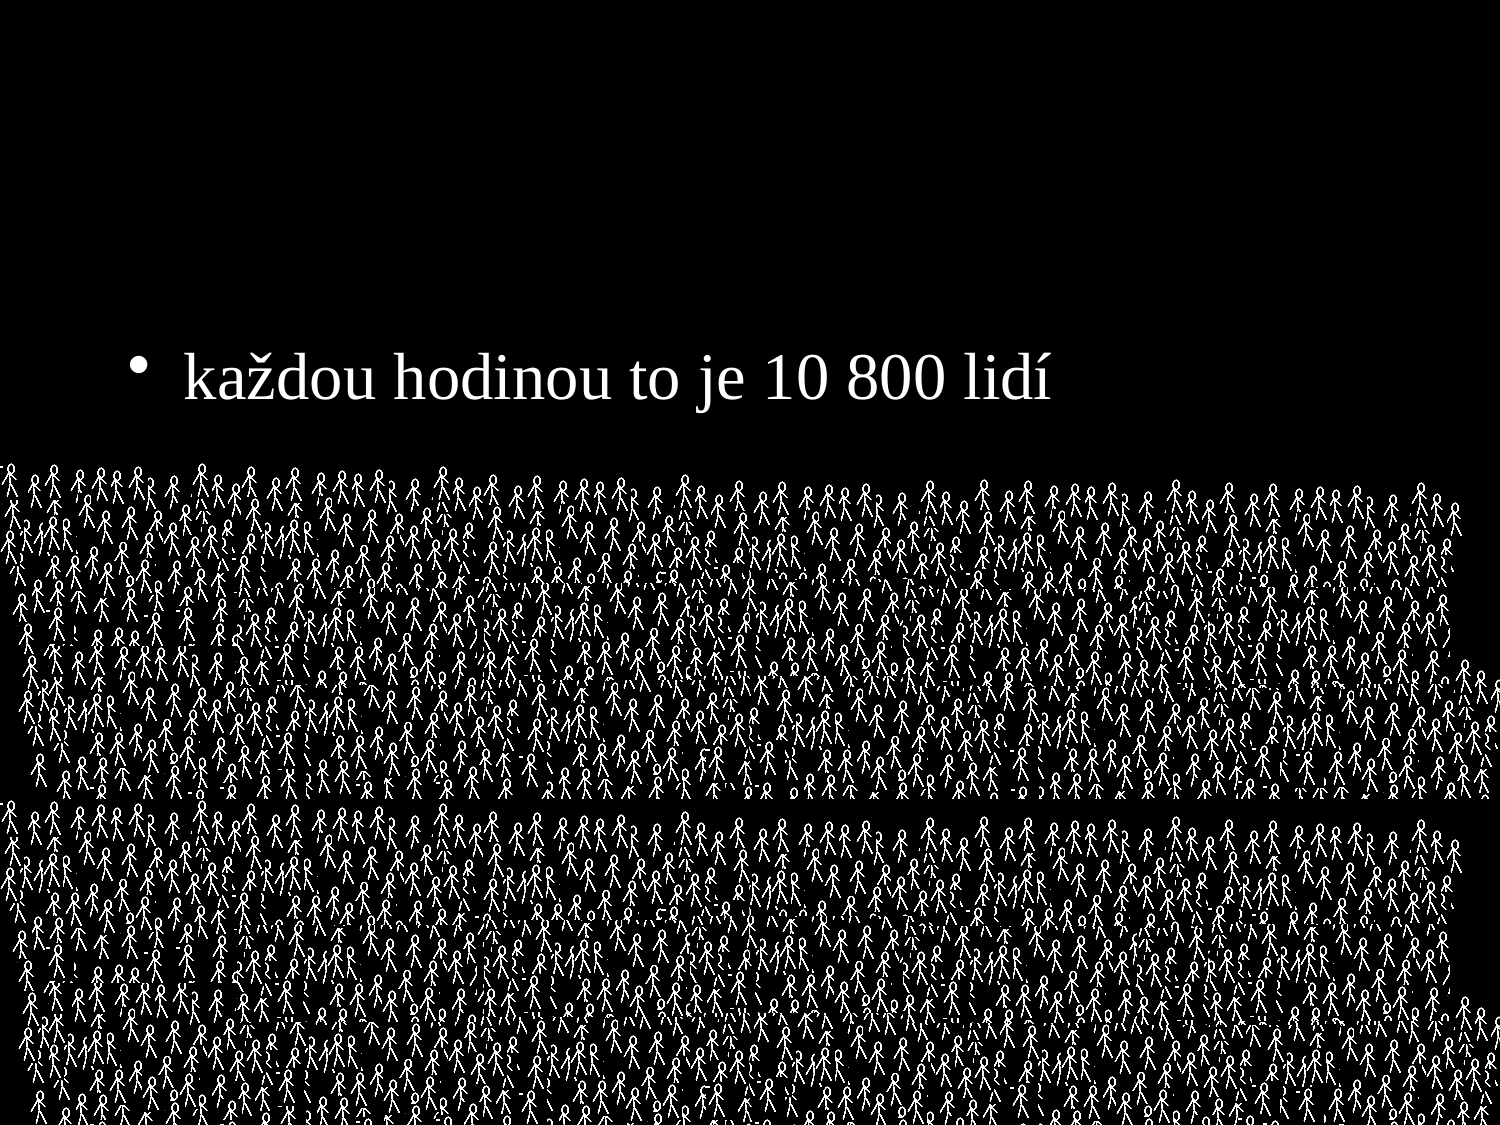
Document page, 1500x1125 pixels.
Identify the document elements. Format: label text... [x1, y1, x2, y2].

list každou hodinou to je 10 800 lidí [112, 324, 1388, 460]
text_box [0, 799, 1500, 1125]
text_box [0, 462, 1500, 799]
